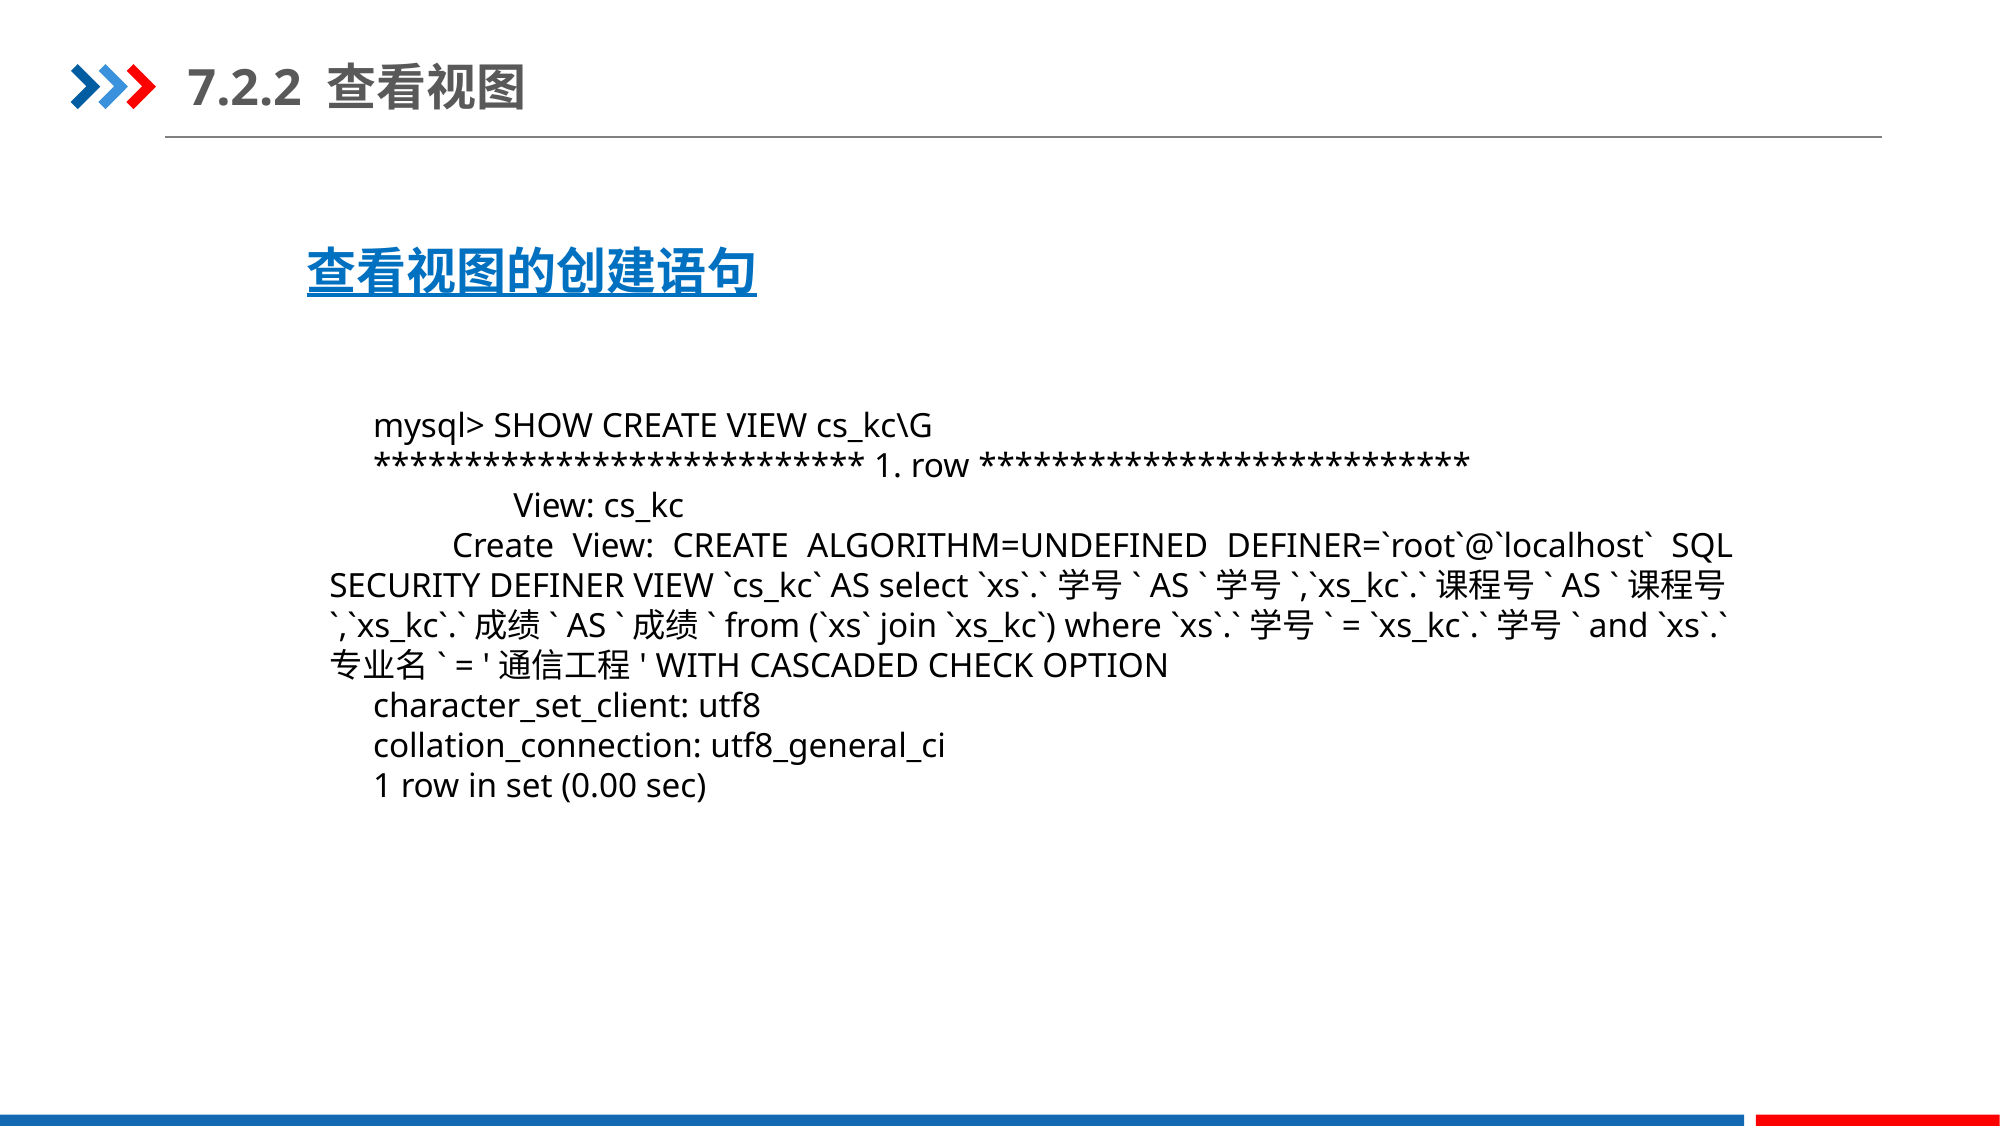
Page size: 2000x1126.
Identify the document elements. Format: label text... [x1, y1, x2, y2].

text_box 查看视图的创建语句 [292, 231, 772, 307]
text_box 7.2.2 查看视图 [187, 43, 827, 127]
text_box mysql> SHOW CREATE VIEW cs_kc\G *************************** 1. row *************************** View: cs_kc Create View: CREATE ALGORITHM=UNDEFINED DEFINER=`root`@`localhost` SQL SECURITY DEFINER VIEW `cs_kc` AS select `xs`.`学号` AS `学号`,`xs_kc`.`课程号` AS `课程号`,`xs_kc`.`成绩` AS `成绩` from (`xs` join `xs_kc`) where `xs`.`学号` = `xs_kc`.`学号` and `xs`.`专业名` = '通信工程' WITH CASCADED CHECK OPTION character_set_client: utf8 collation_connection: utf8_general_ci 1 row in set (0.00 sec) [314, 397, 1750, 812]
